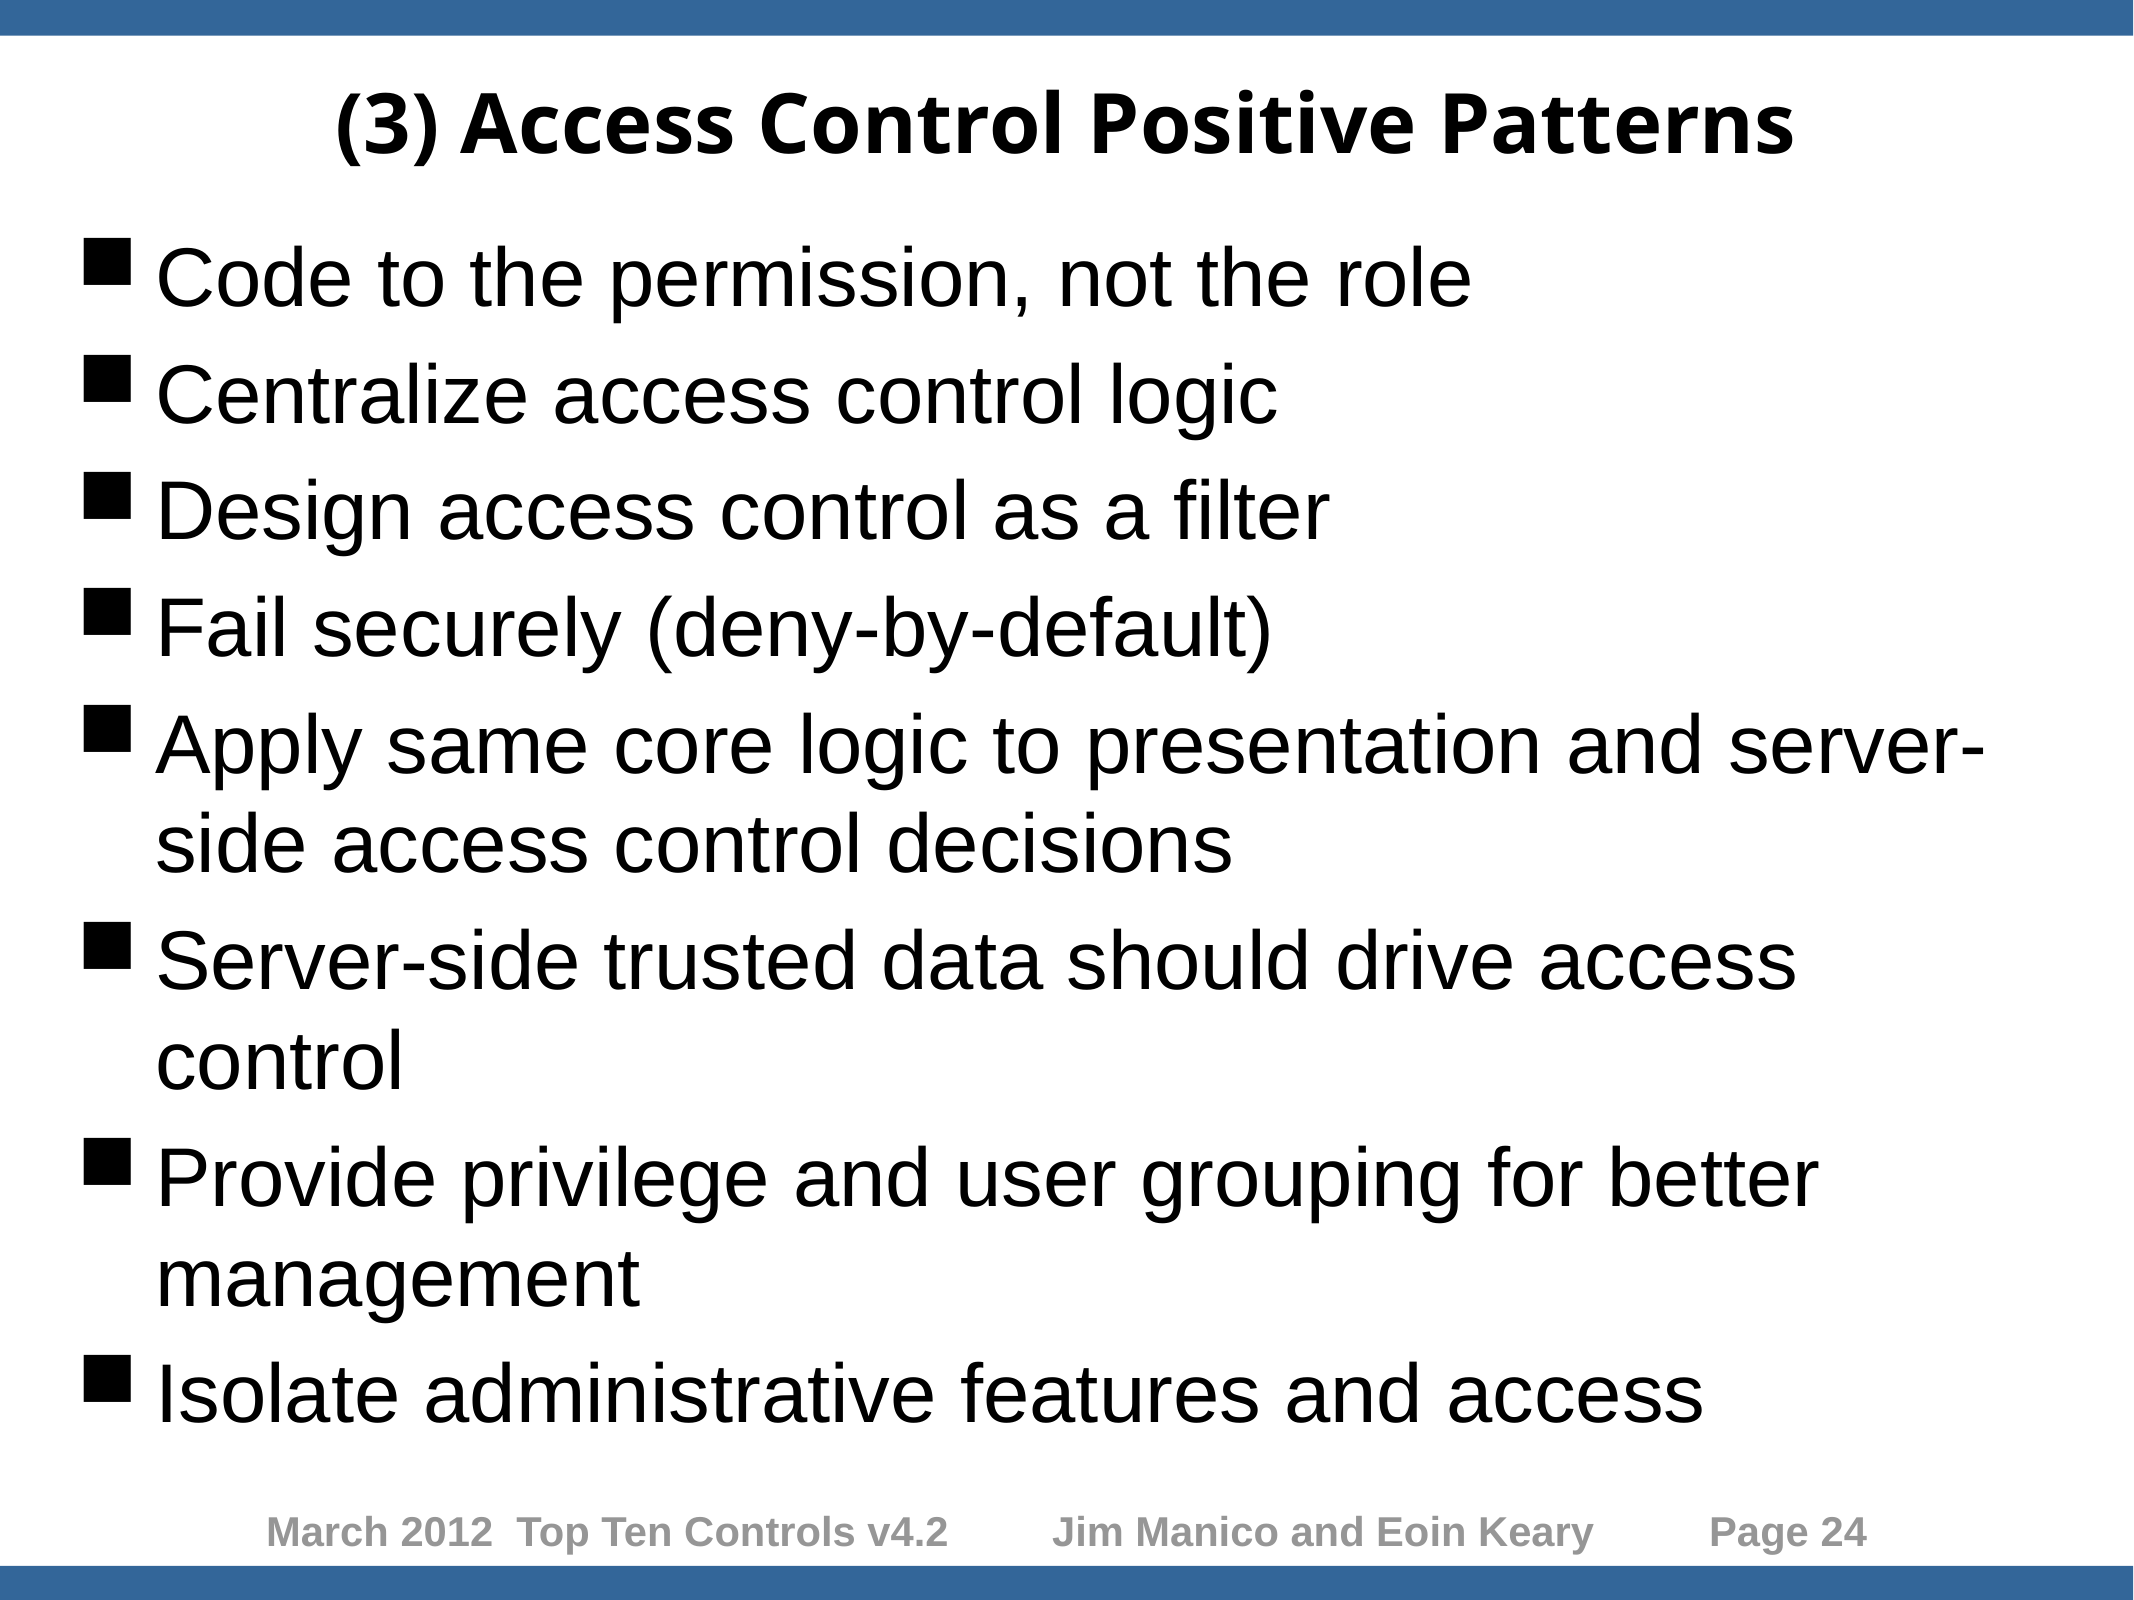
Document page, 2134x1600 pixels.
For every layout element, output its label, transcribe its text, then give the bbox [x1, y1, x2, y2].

list Code to the permission, not the role Centralize access control logic Design access control as a filter Fail securely (deny-by-default) Apply same core logic to presentation and server-side access control decisions Server-side trusted data should drive access control Provide privilege and user grouping for better management Isolate administrative features and access [54, 212, 2030, 1488]
title (3) Access Control Positive Patterns [0, 27, 2134, 213]
